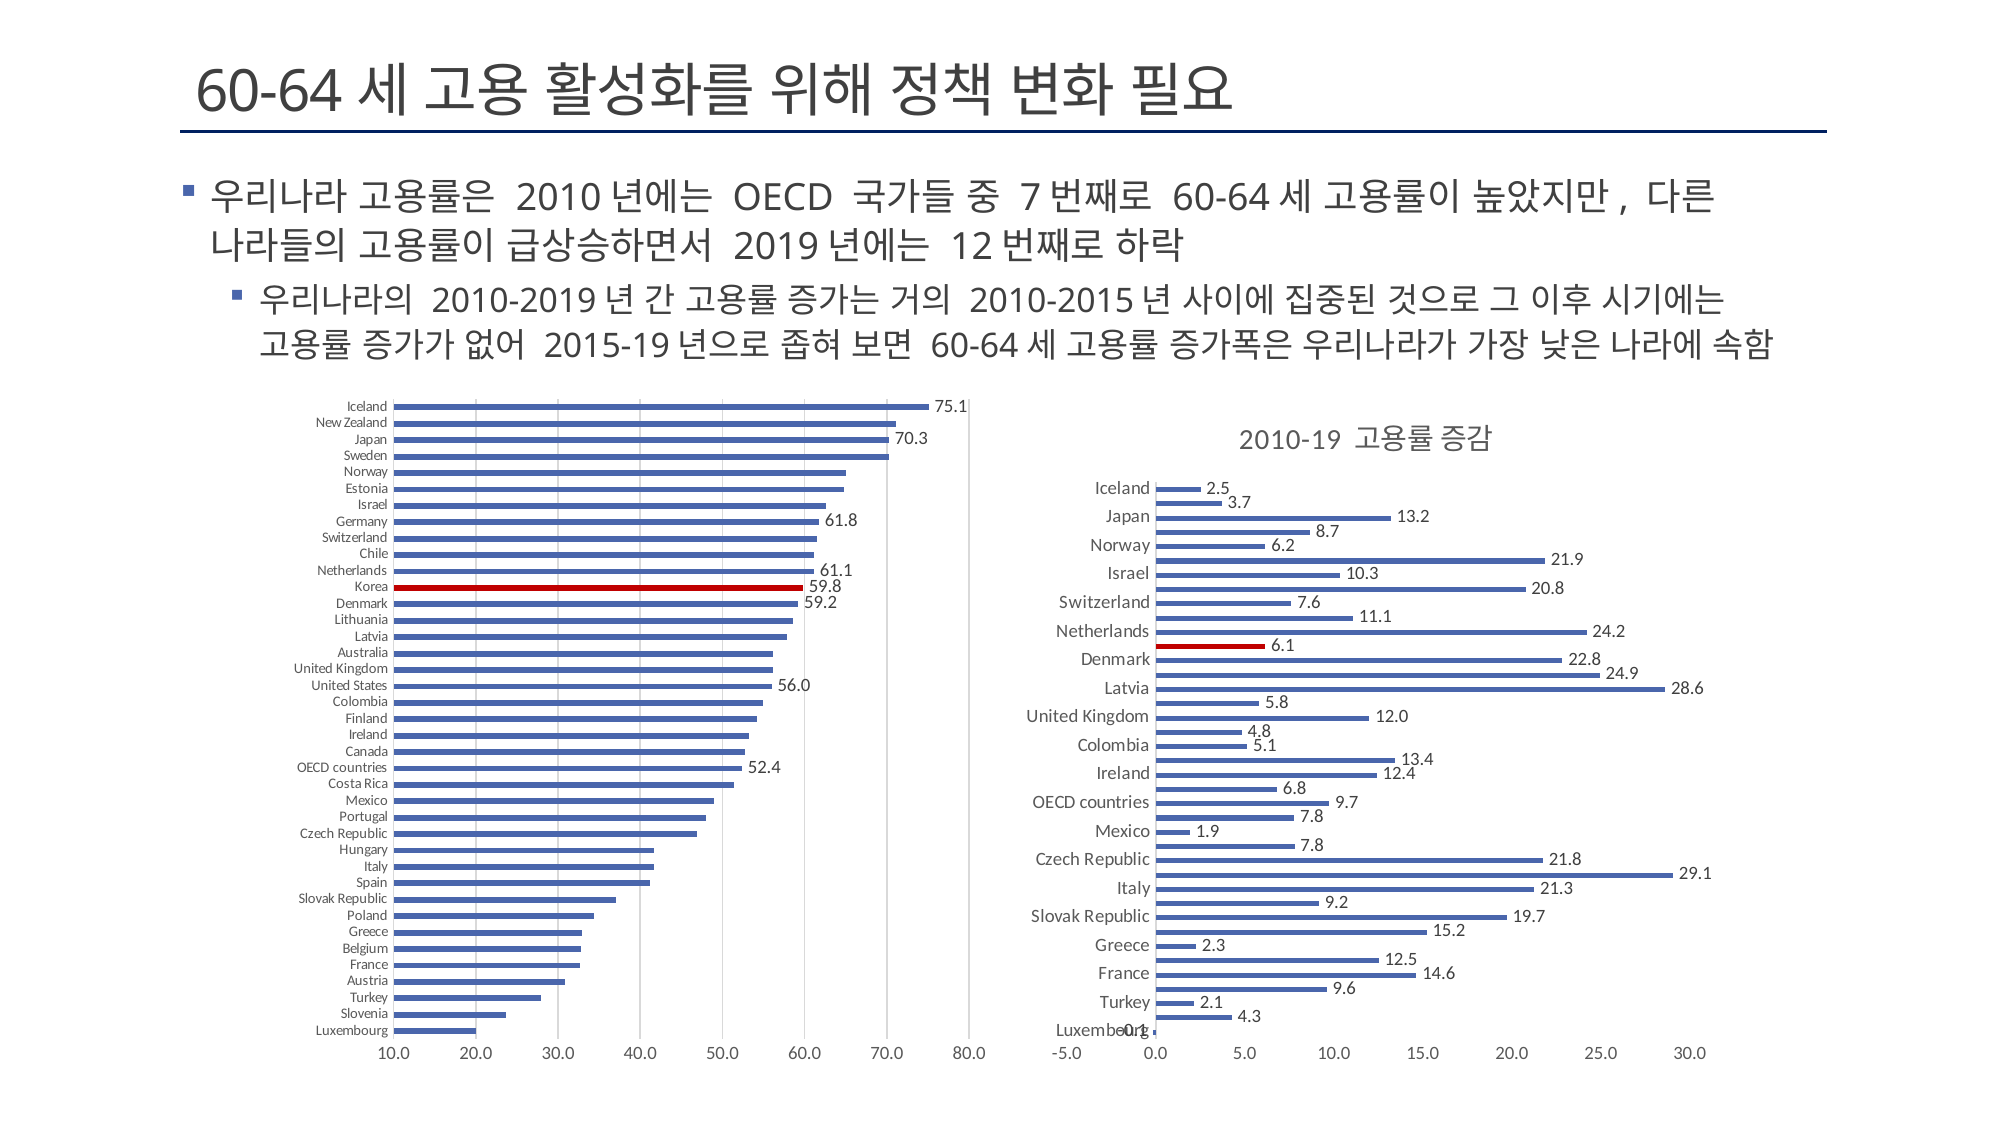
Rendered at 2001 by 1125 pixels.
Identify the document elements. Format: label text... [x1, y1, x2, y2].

chart [1011, 384, 1721, 1079]
chart [278, 384, 1001, 1079]
title 60-64세 고용 활성화를 위해 정책 변화 필요 [180, 47, 1828, 130]
list 우리나라 고용률은 2010년에는 OECD 국가들 중 7번째로 60-64세 고용률이 높았지만, 다른 나라들의 고용률이 급상승하면서 2019년에는 12번째로 하락 우리나라의 2010-2019년 간 고용률 증가는 거의 2010-2015년 사이에 집중된 것으로 그 이후 시기에는 고용률 증가가 없어 2015-19년으로 좁혀 보면 60-64세 고용률 증가폭은 우리나라가 가장 낮은 나라에 속함 [180, 160, 1828, 374]
